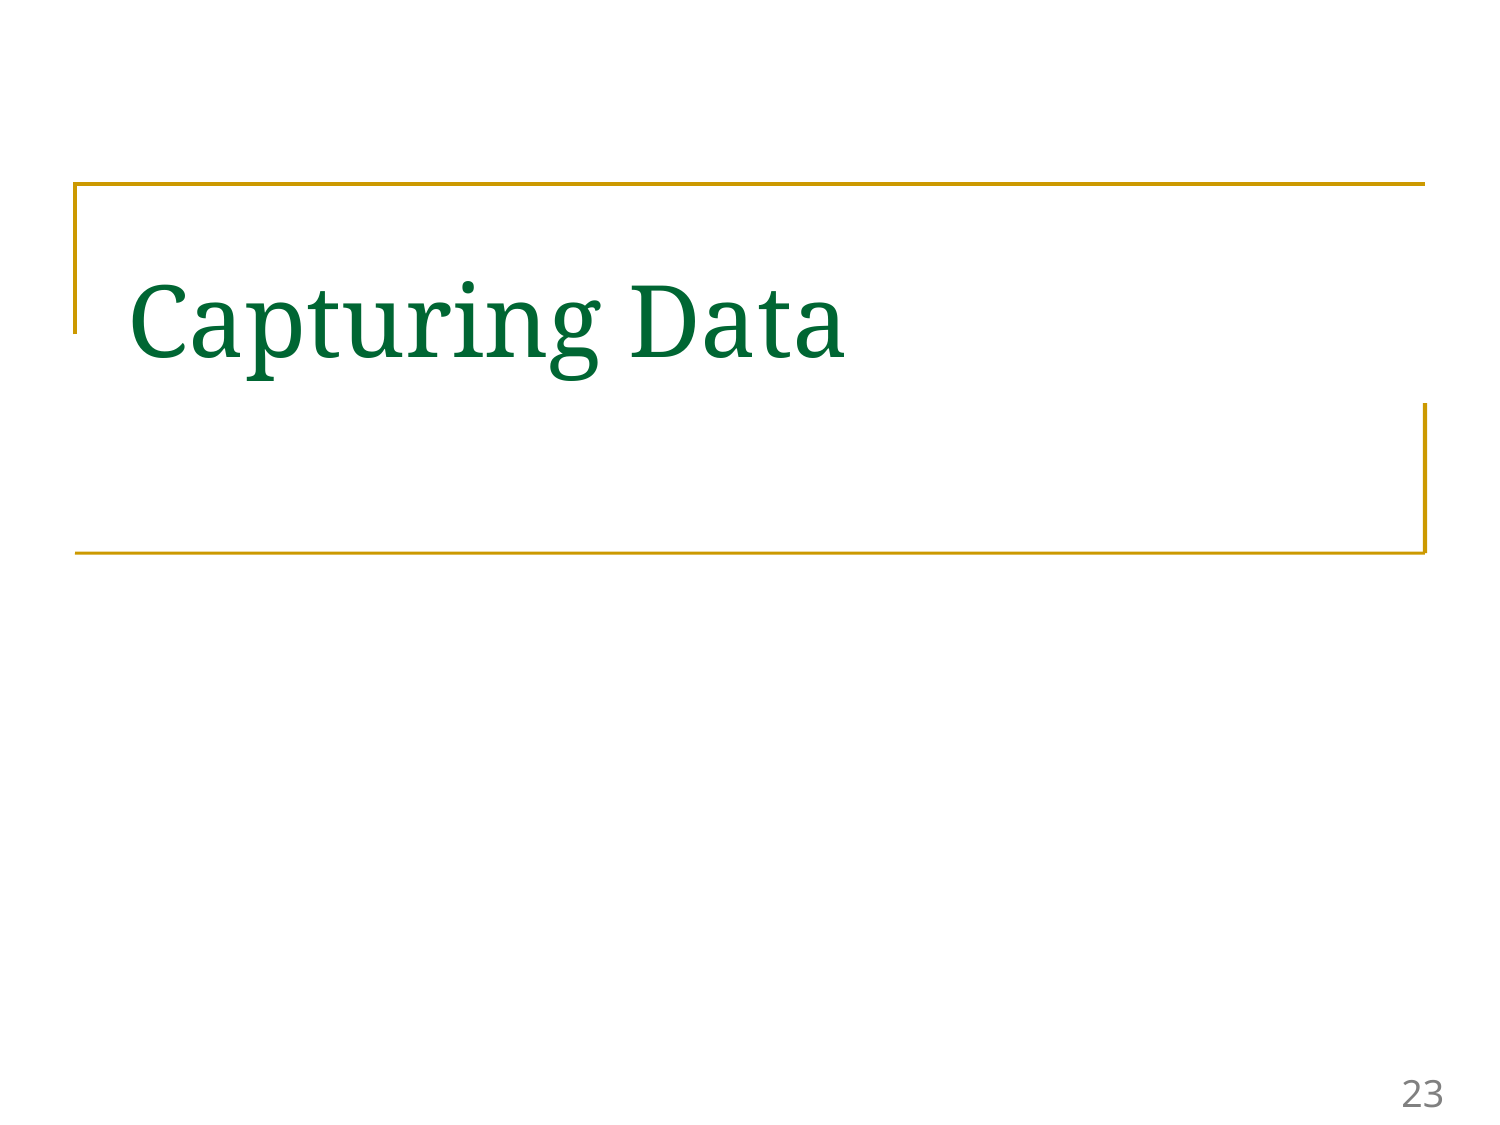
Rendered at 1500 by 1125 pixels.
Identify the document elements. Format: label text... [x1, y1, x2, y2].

title Capturing Data [112, 249, 1413, 538]
slide_number 23 [1121, 1066, 1460, 1125]
